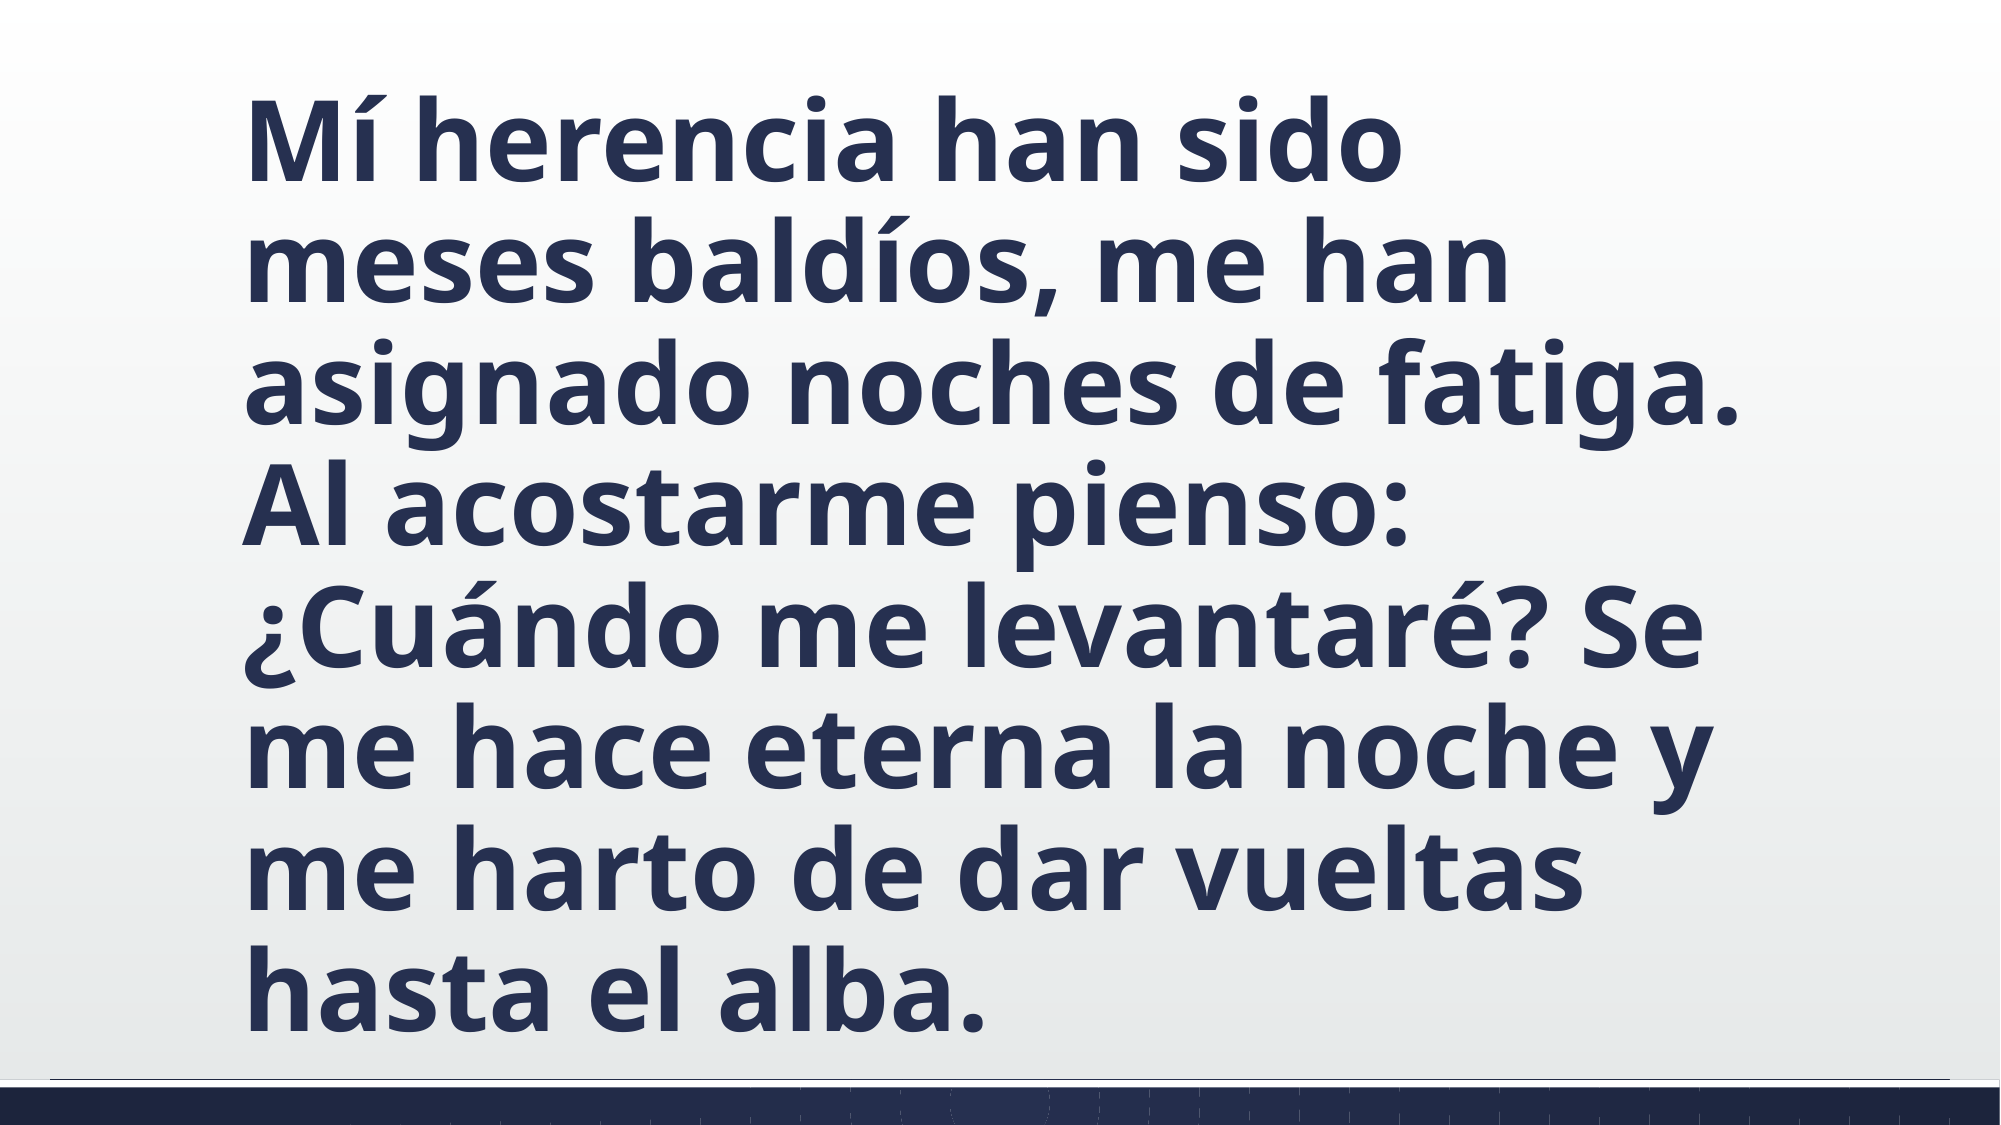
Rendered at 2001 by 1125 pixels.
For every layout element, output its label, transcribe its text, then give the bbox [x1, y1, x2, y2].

list Mí herencia han sido meses baldíos, me han asignado noches de fatiga. Al acostarme pienso: ¿Cuándo me levantaré? Se me hace eterna la noche y me harto de dar vueltas hasta el alba. [219, 76, 1780, 990]
